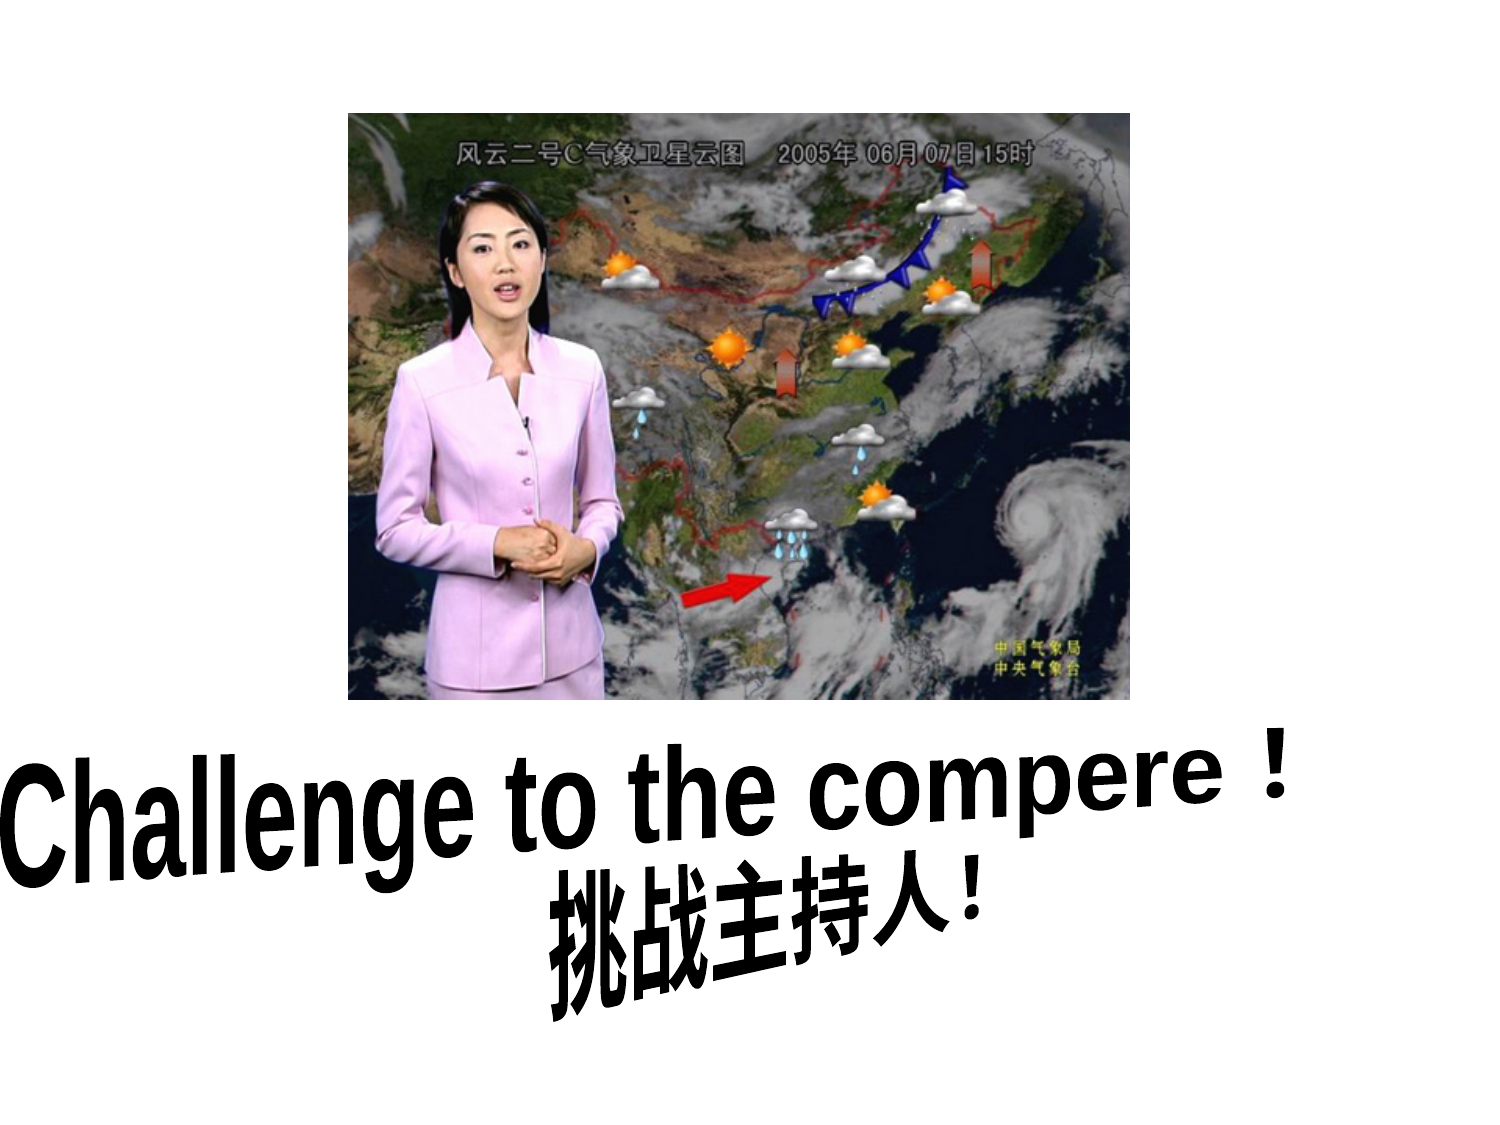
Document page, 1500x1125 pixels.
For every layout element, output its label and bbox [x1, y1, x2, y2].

picture [348, 113, 1130, 700]
